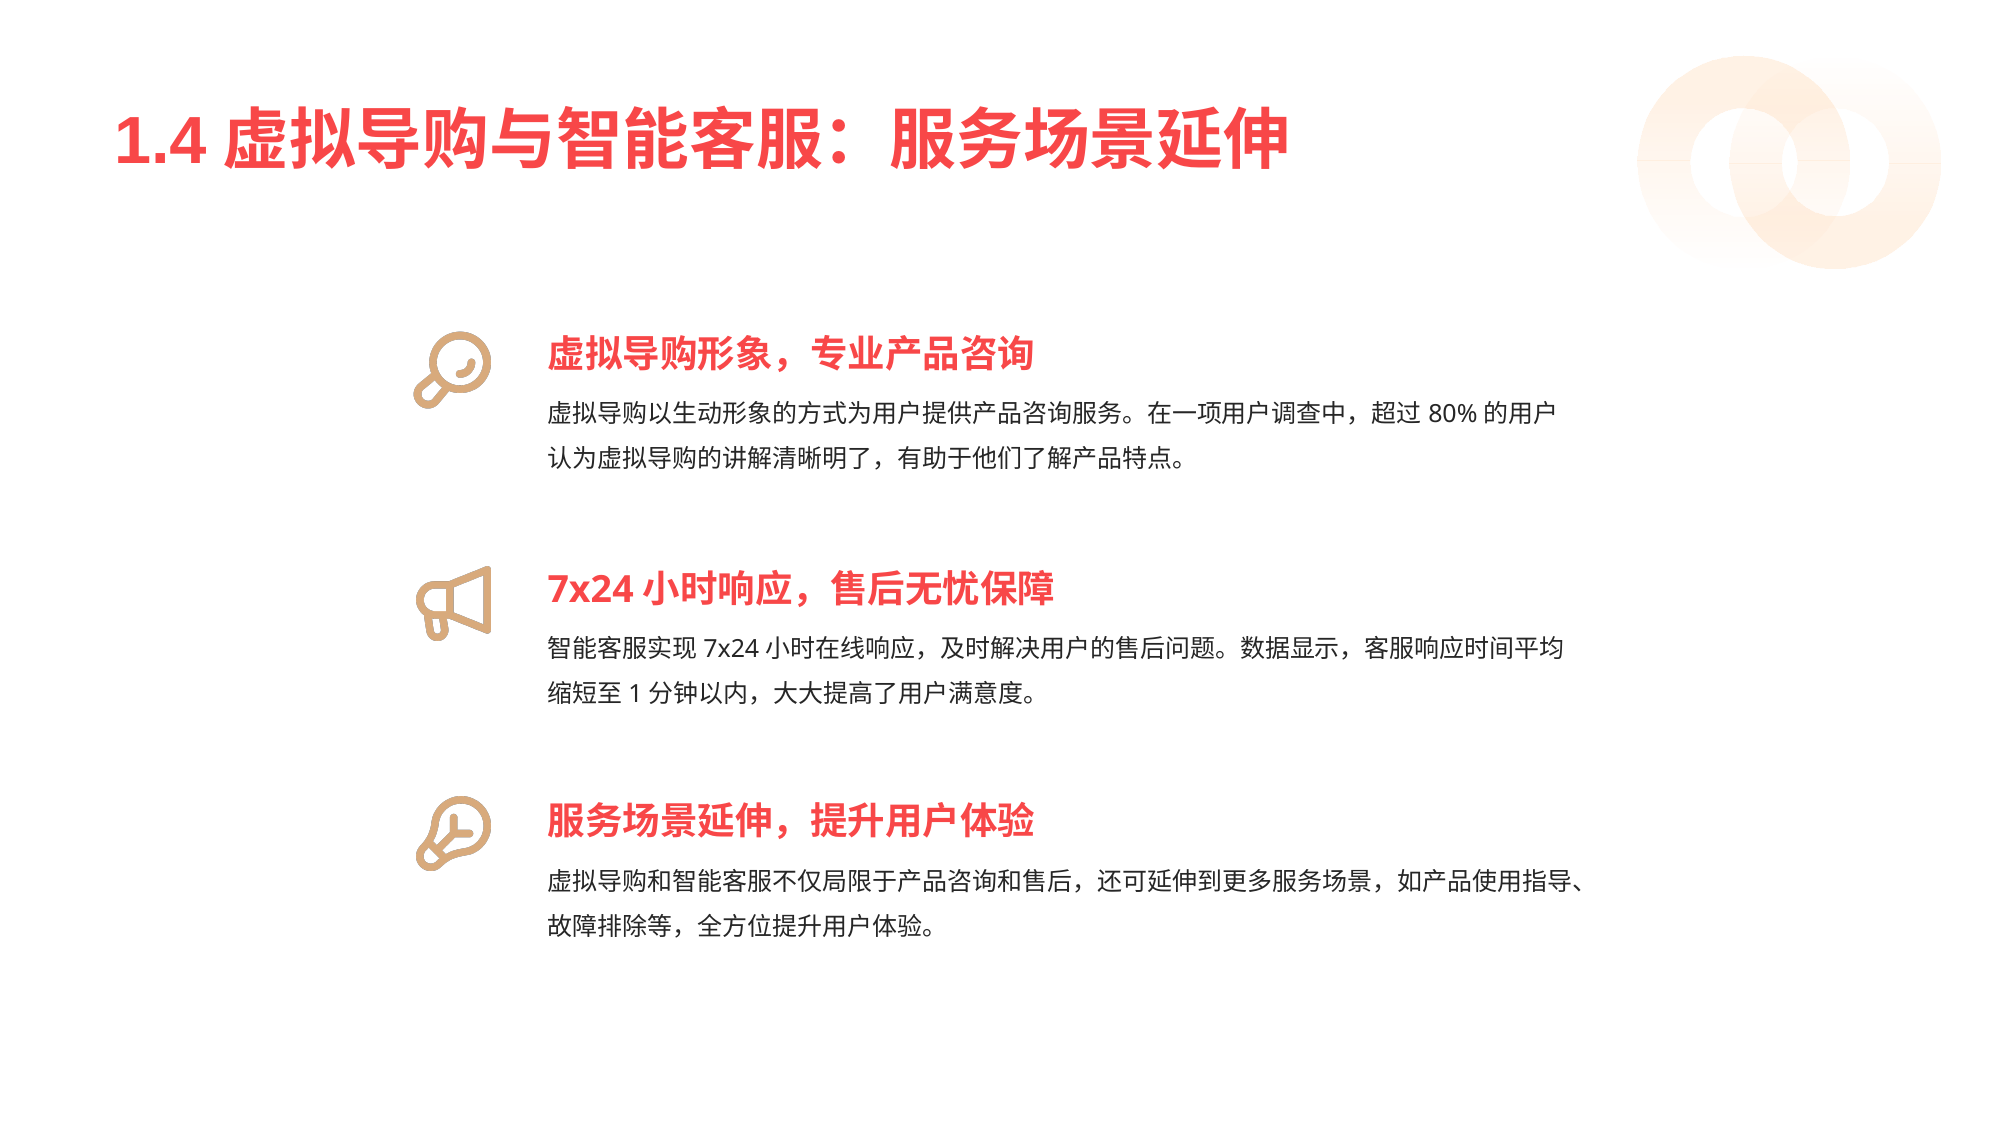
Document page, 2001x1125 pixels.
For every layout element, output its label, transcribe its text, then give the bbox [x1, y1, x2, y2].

text_box 智能客服实现7x24小时在线响应，及时解决用户的售后问题。数据显示，客服响应时间平均缩短至1分钟以内，大大提高了用户满意度。 [547, 618, 1578, 763]
picture [413, 331, 491, 409]
text_box 7x24小时响应，售后无忧保障 [547, 549, 1578, 611]
picture [416, 796, 491, 871]
text_box 虚拟导购和智能客服不仅局限于产品咨询和售后，还可延伸到更多服务场景，如产品使用指导、故障排除等，全方位提升用户体验。 [547, 850, 1578, 996]
text_box 服务场景延伸，提升用户体验 [547, 782, 1578, 843]
text_box 虚拟导购以生动形象的方式为用户提供产品咨询服务。在一项用户调查中，超过80%的用户认为虚拟导购的讲解清晰明了，有助于他们了解产品特点。 [547, 382, 1578, 528]
text_box 虚拟导购形象，专业产品咨询 [547, 314, 1578, 376]
title 1.4虚拟导购与智能客服：服务场景延伸 [114, 59, 1886, 178]
picture [416, 566, 491, 641]
